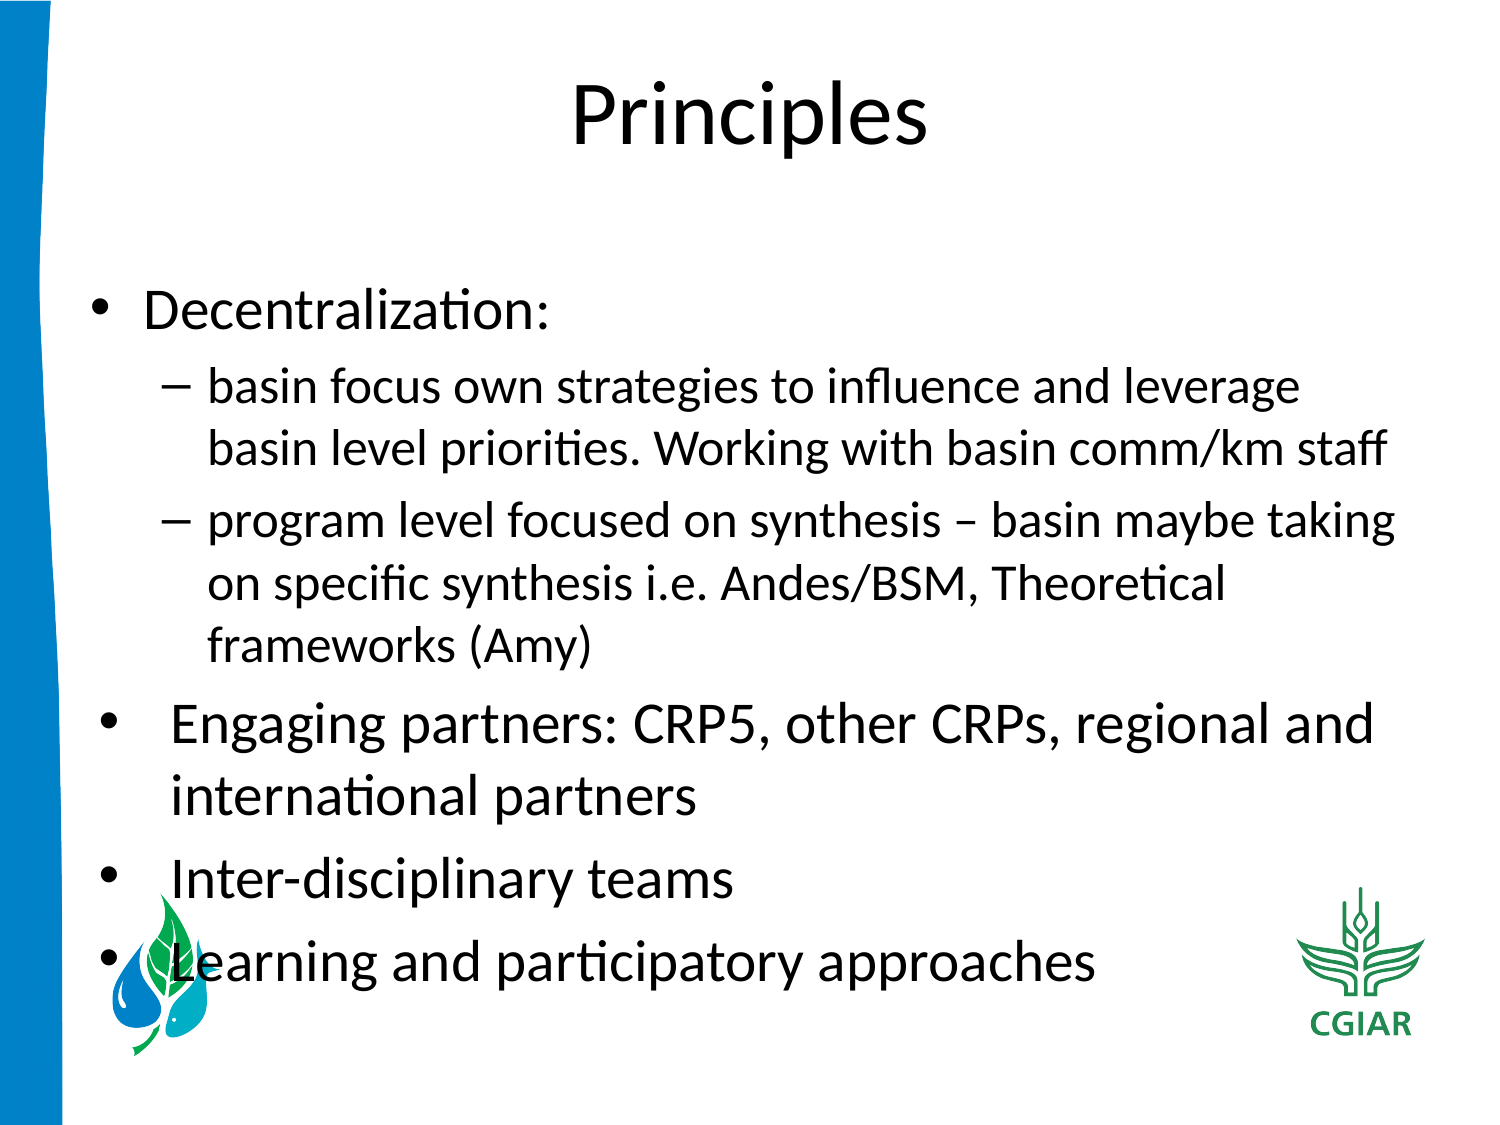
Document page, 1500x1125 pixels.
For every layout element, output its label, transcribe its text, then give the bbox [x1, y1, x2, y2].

picture [1296, 1005, 1425, 1036]
picture [112, 1005, 225, 1067]
picture [40, 2, 63, 892]
list Decentralization: basin focus own strategies to influence and leverage basin level priorities. Working with basin comm/km staff program level focused on synthesis – basin maybe taking on specific synthesis i.e. Andes/BSM, Theoretical frameworks (Amy) Engaging partners: CRP5, other CRPs, regional and international partners Inter-disciplinary teams Learning and participatory approaches [75, 262, 1425, 1005]
title Principles [75, 45, 1425, 233]
